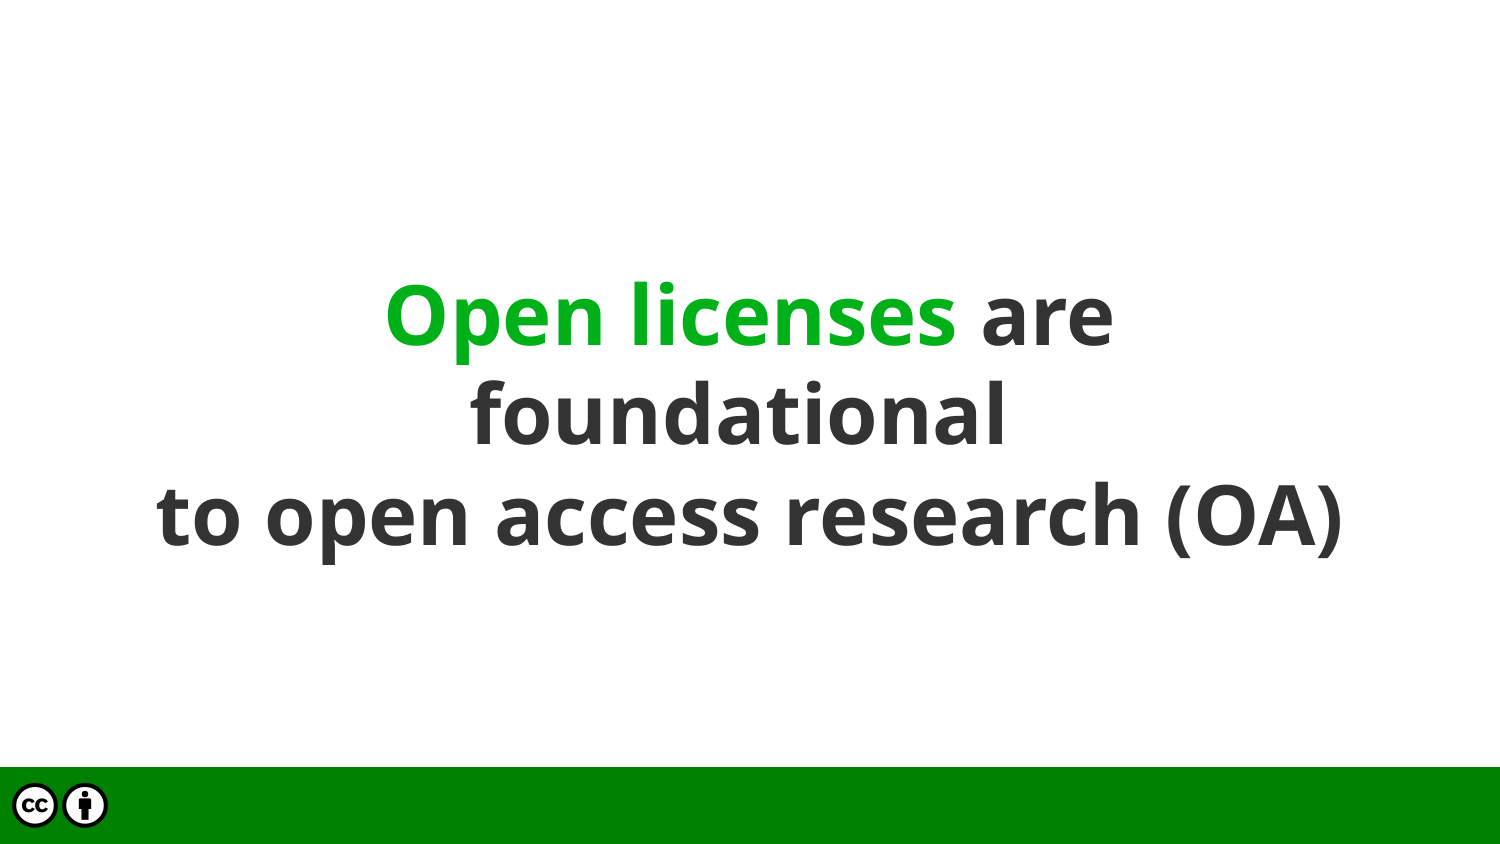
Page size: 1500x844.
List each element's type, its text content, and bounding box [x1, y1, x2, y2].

title Open licenses are foundational to open access research (OA) [98, 321, 1402, 503]
picture [62, 783, 108, 828]
picture [12, 783, 58, 828]
